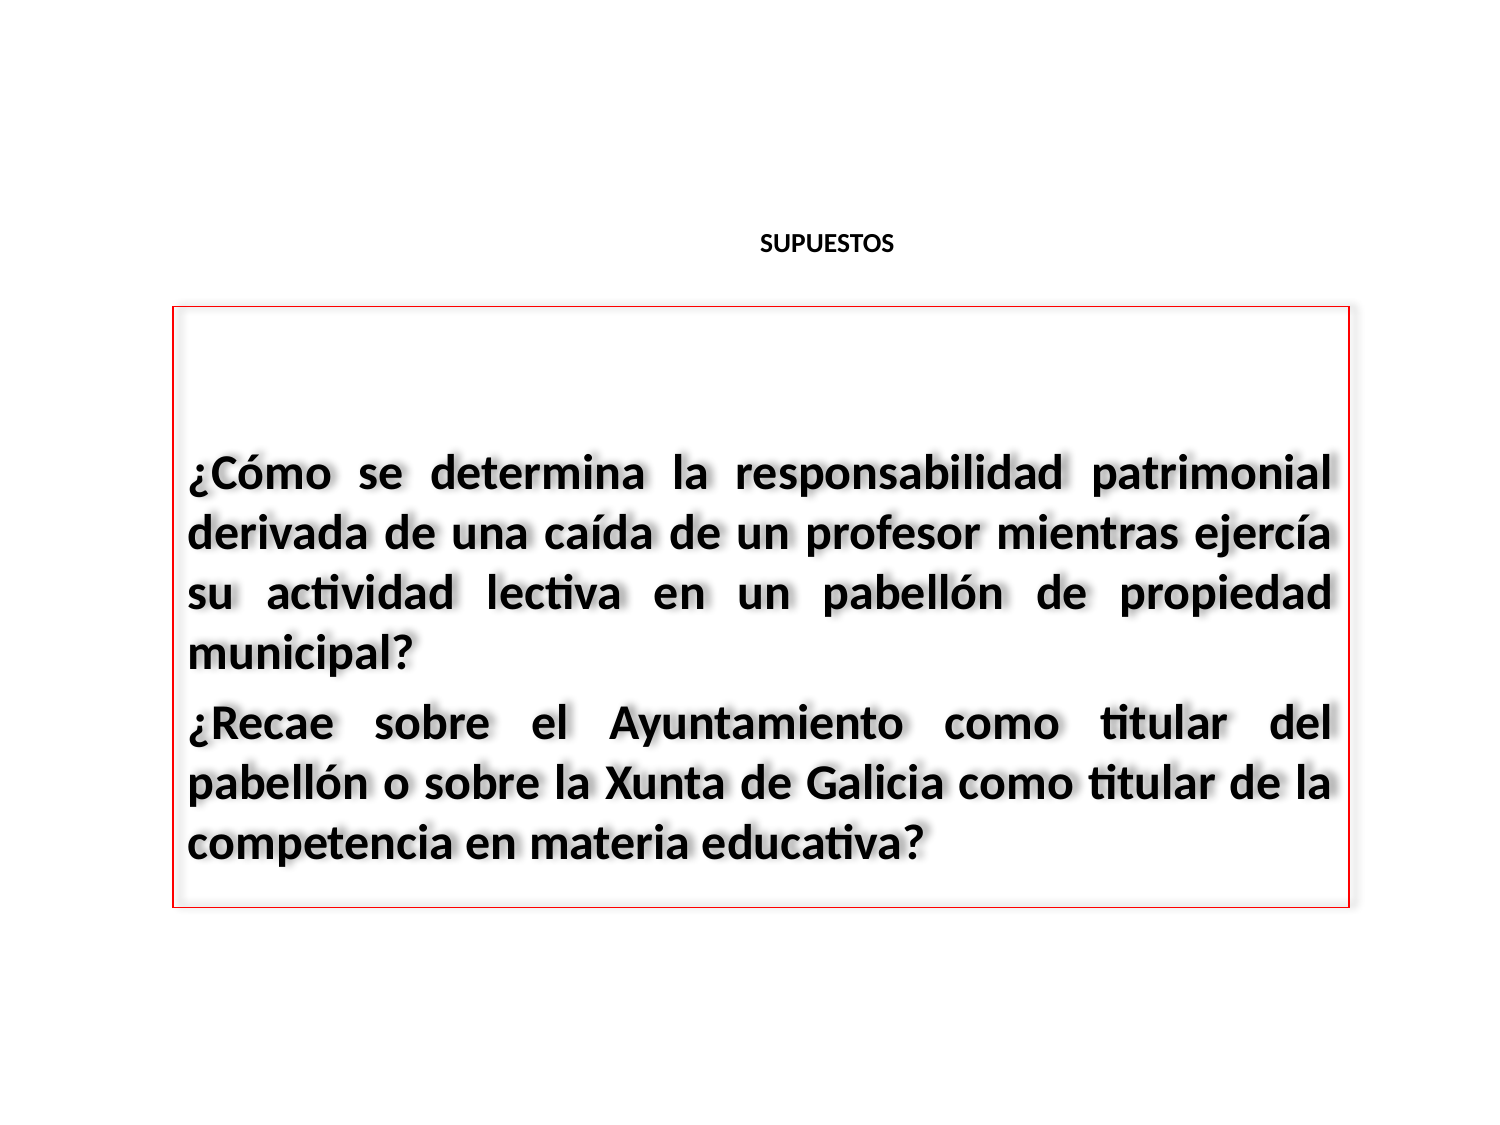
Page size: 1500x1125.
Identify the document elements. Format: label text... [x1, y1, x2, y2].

title SUPUESTOS [238, 217, 1416, 300]
list ¿Cómo se determina la responsabilidad patrimonial derivada de una caída de un profesor mientras ejercía su actividad lectiva en un pabellón de propiedad municipal? ¿Recae sobre el Ayuntamiento como titular del pabellón o sobre la Xunta de Galicia como titular de la competencia en materia educativa? [172, 306, 1350, 908]
